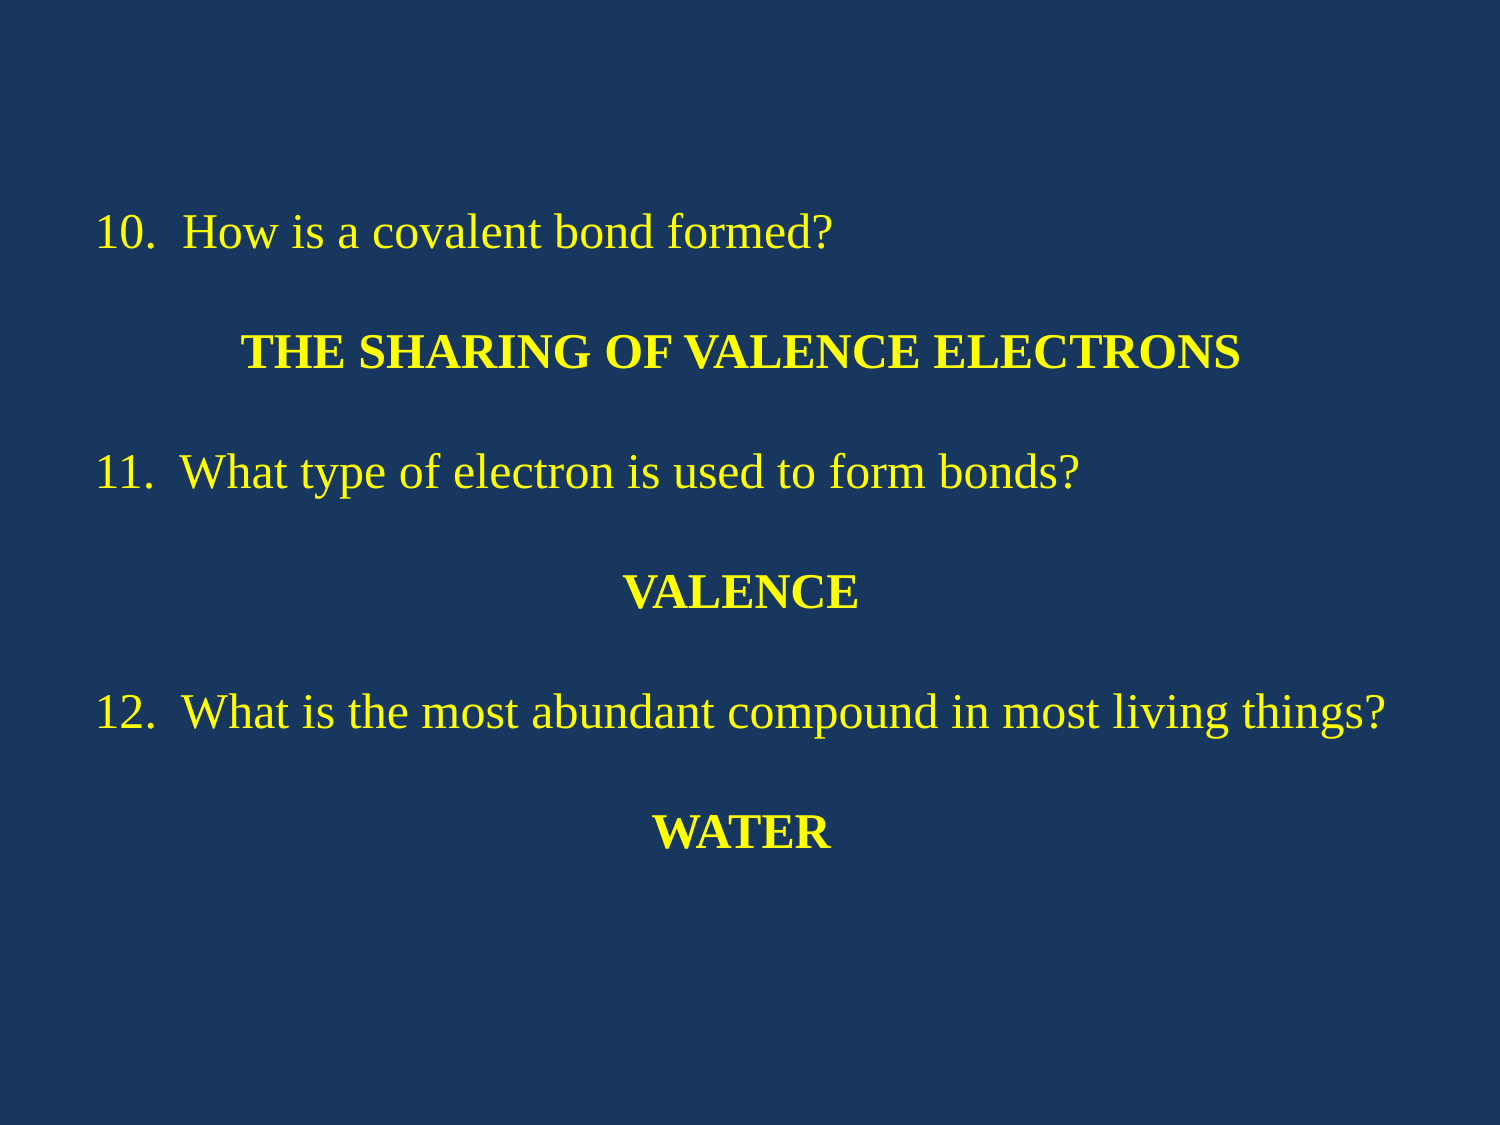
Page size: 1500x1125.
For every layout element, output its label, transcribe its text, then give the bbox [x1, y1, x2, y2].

text_box 10. How is a covalent bond formed? THE SHARING OF VALENCE ELECTRONS 11. What type of electron is used to form bonds? VALENCE 12. What is the most abundant compound in most living things? WATER [79, 190, 1403, 866]
